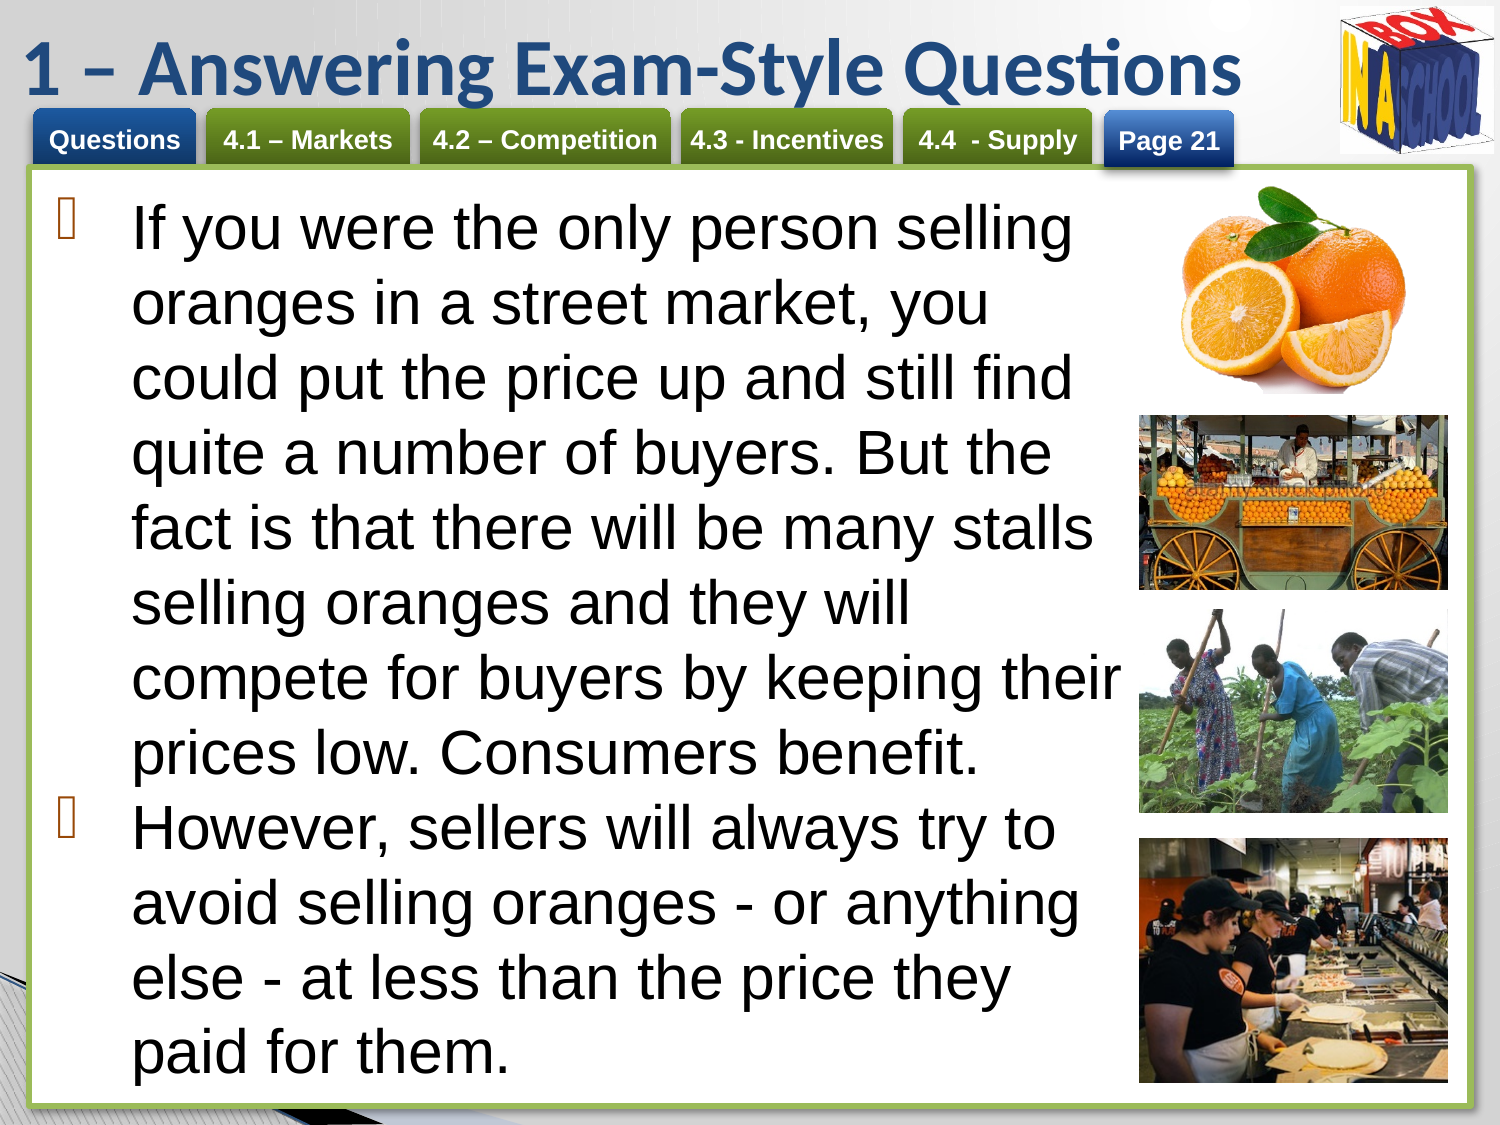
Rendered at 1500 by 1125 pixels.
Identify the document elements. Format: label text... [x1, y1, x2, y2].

picture [1340, 6, 1495, 154]
text_box Page 21 [1104, 109, 1235, 167]
picture [281, 1114, 303, 1125]
picture [1138, 609, 1448, 813]
picture [1138, 838, 1448, 1083]
text_box If you were the only person selling oranges in a street market, you could put the price up and still find quite a number of buyers. But the fact is that there will be many stalls selling oranges and they will compete for buyers by keeping their prices low. Consumers benefit. However, sellers will always try to avoid selling oranges - or anything else - at less than the price they paid for them. [41, 179, 1140, 1094]
picture [1138, 415, 1448, 591]
title 1 – Answering Exam-Style Questions [5, 11, 1270, 114]
picture [1180, 184, 1407, 395]
